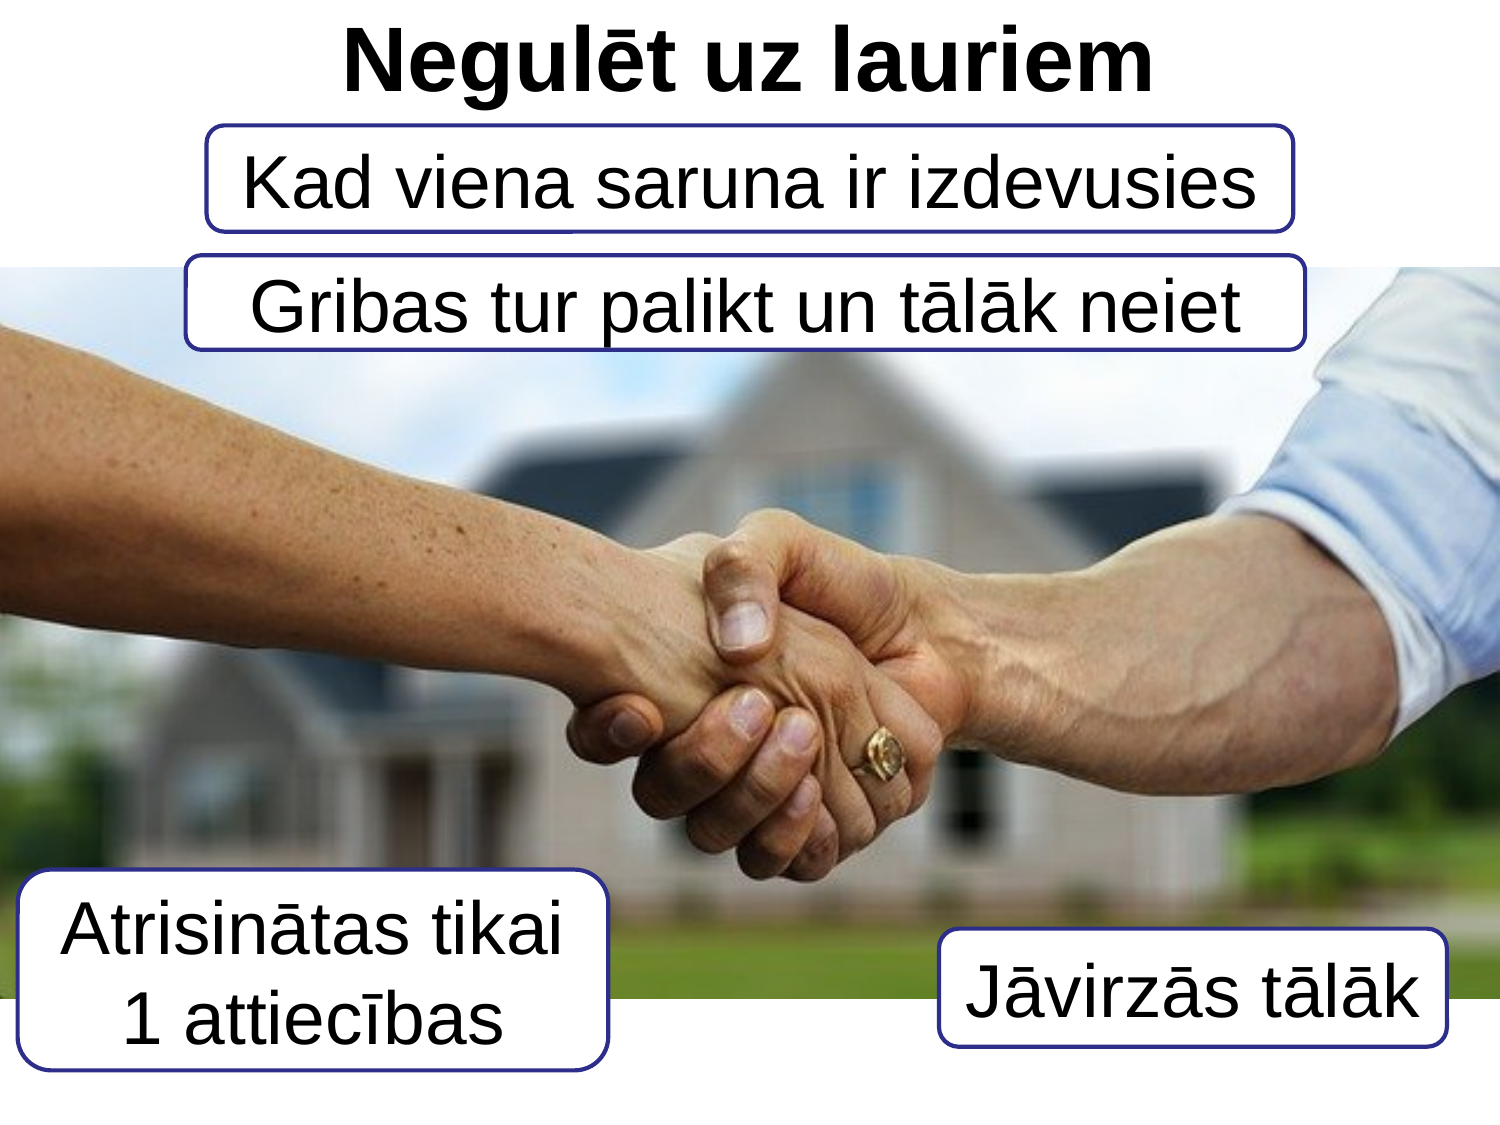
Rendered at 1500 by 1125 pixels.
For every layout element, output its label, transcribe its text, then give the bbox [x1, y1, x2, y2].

text_box Atrisinātas tikai 1 attiecības [15, 1008, 611, 1073]
picture [0, 266, 1500, 999]
text_box Gribas tur palikt un tālāk neiet [184, 253, 1307, 265]
text_box [25, 0, 456, 150]
text_box Jāvirzās tālāk [936, 1008, 1450, 1049]
title Negulēt uz lauriem [456, 0, 1425, 109]
text_box Kad viena saruna ir izdevusies [204, 123, 1296, 234]
